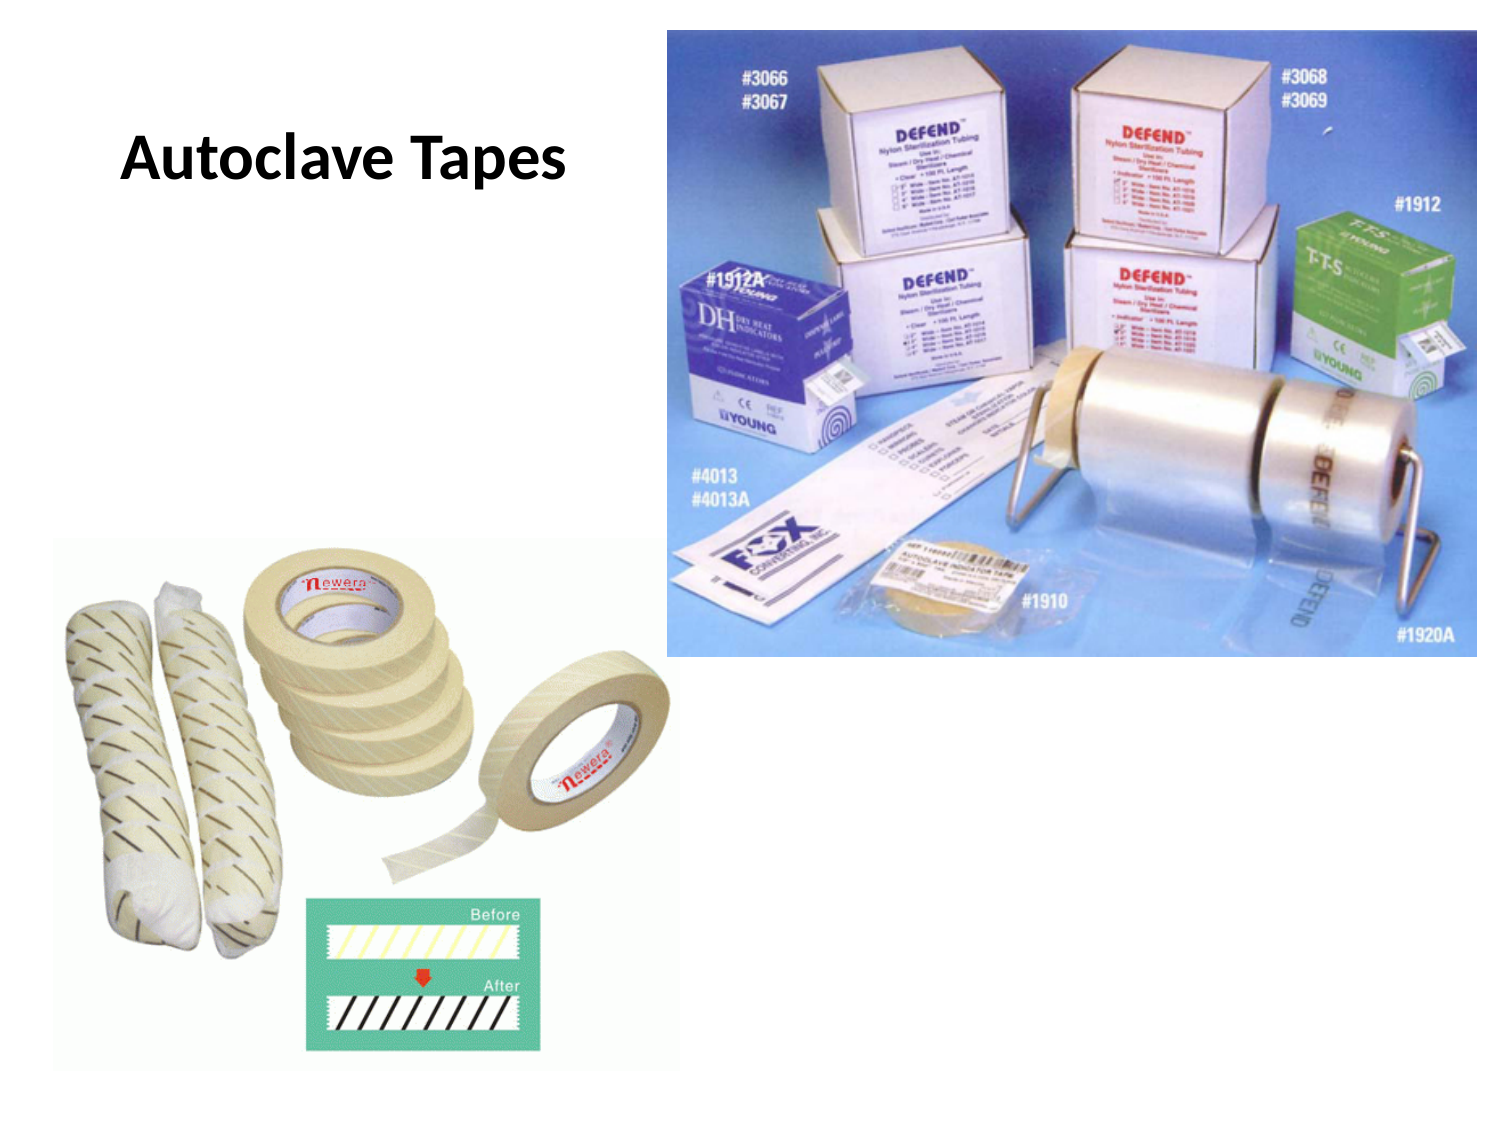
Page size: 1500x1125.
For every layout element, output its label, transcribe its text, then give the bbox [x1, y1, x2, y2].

picture [52, 538, 680, 1071]
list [667, 30, 1477, 658]
text_box Autoclave Tapes [105, 105, 598, 201]
